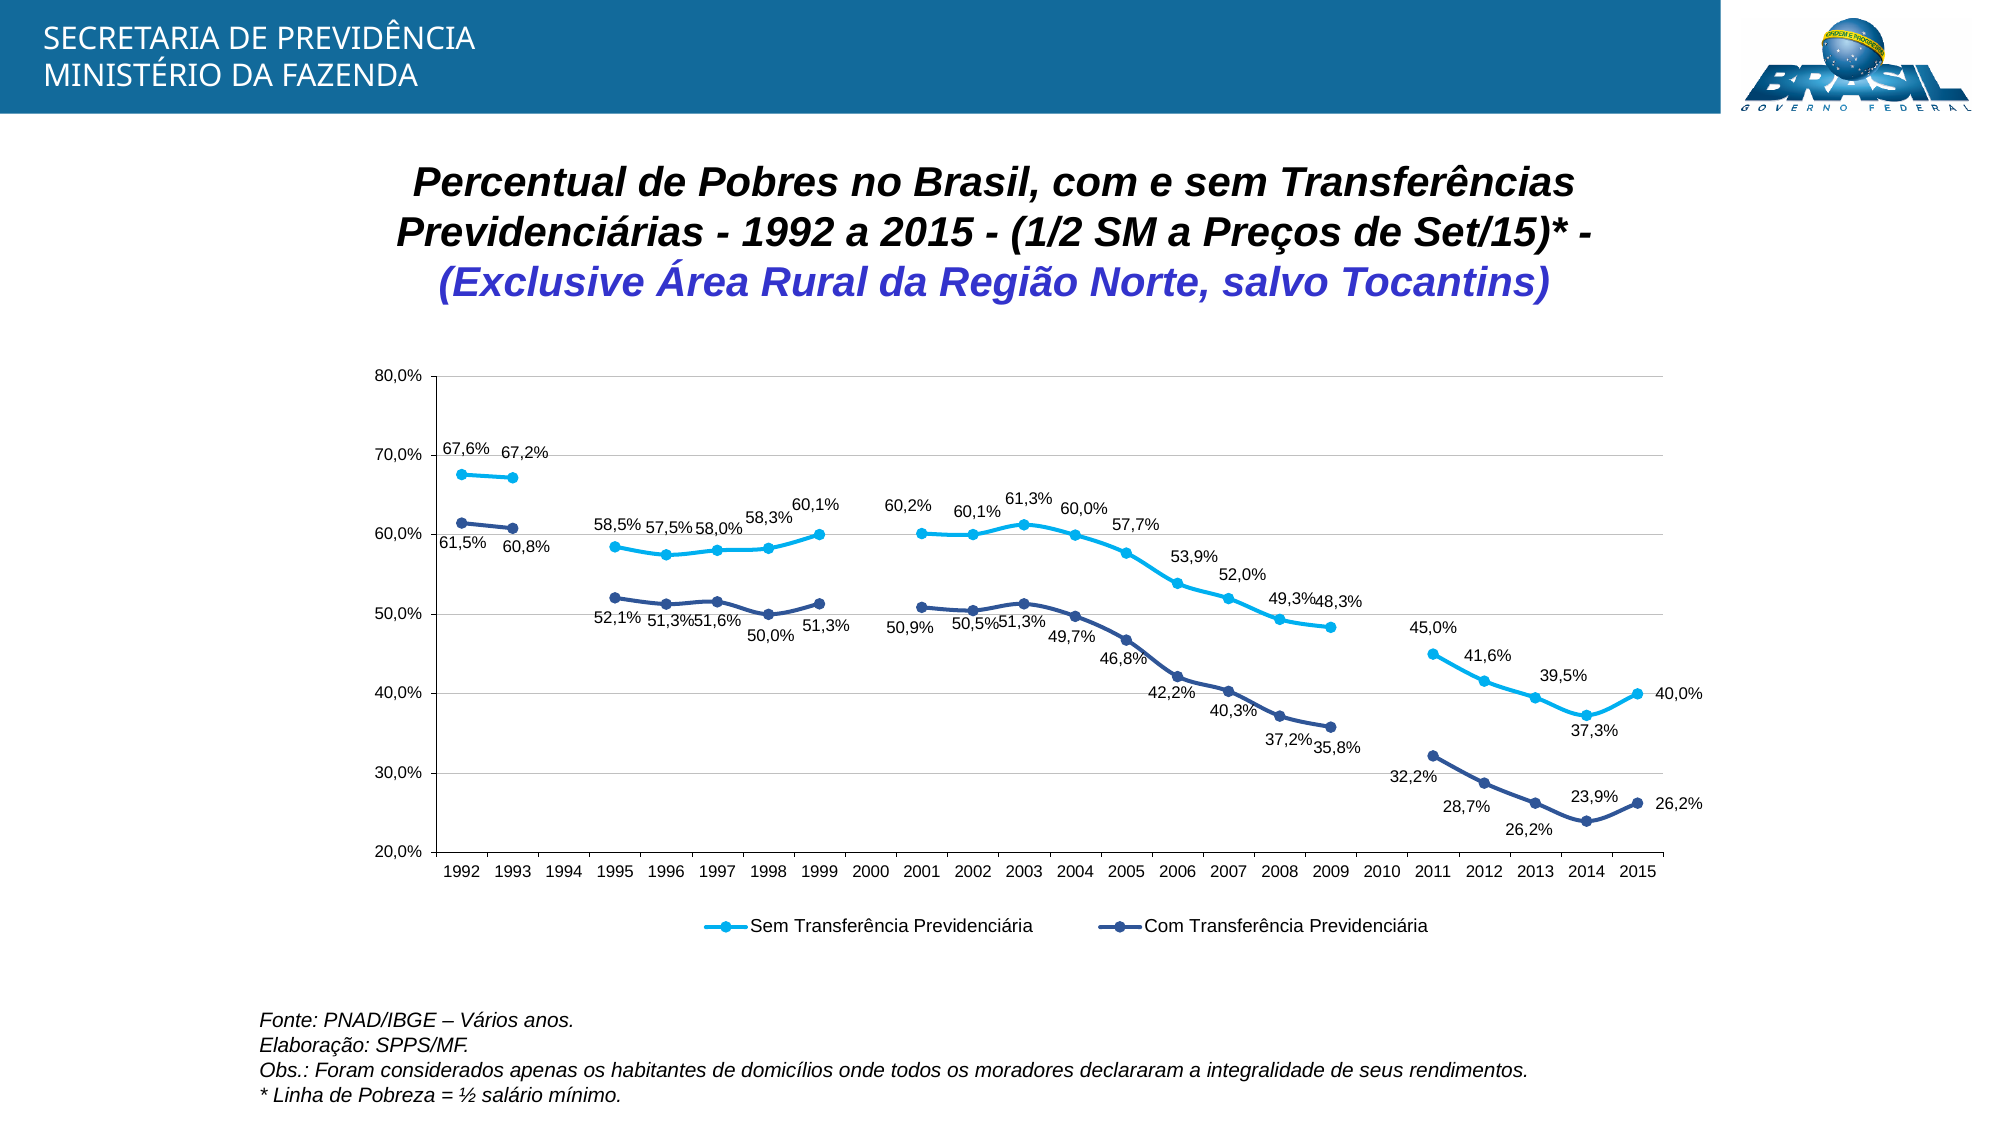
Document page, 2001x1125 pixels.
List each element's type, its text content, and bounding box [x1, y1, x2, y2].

picture [1741, 18, 1972, 111]
text_box Fonte: PNAD/IBGE – Vários anos. Elaboração: SPPS/MF. Obs.: Foram considerados apenas os habitantes de domicílios onde todos os moradores declararam a integralidade de seus rendimentos. * Linha de Pobreza = ½ salário mínimo. [244, 999, 1745, 1115]
text_box Percentual de Pobres no Brasil, com e sem Transferências Previdenciárias - 1992 a 2015 - (1/2 SM a Preços de Set/15)* - (Exclusive Área Rural da Região Norte, salvo Tocantins) [326, 147, 1663, 313]
picture [361, 314, 1711, 957]
